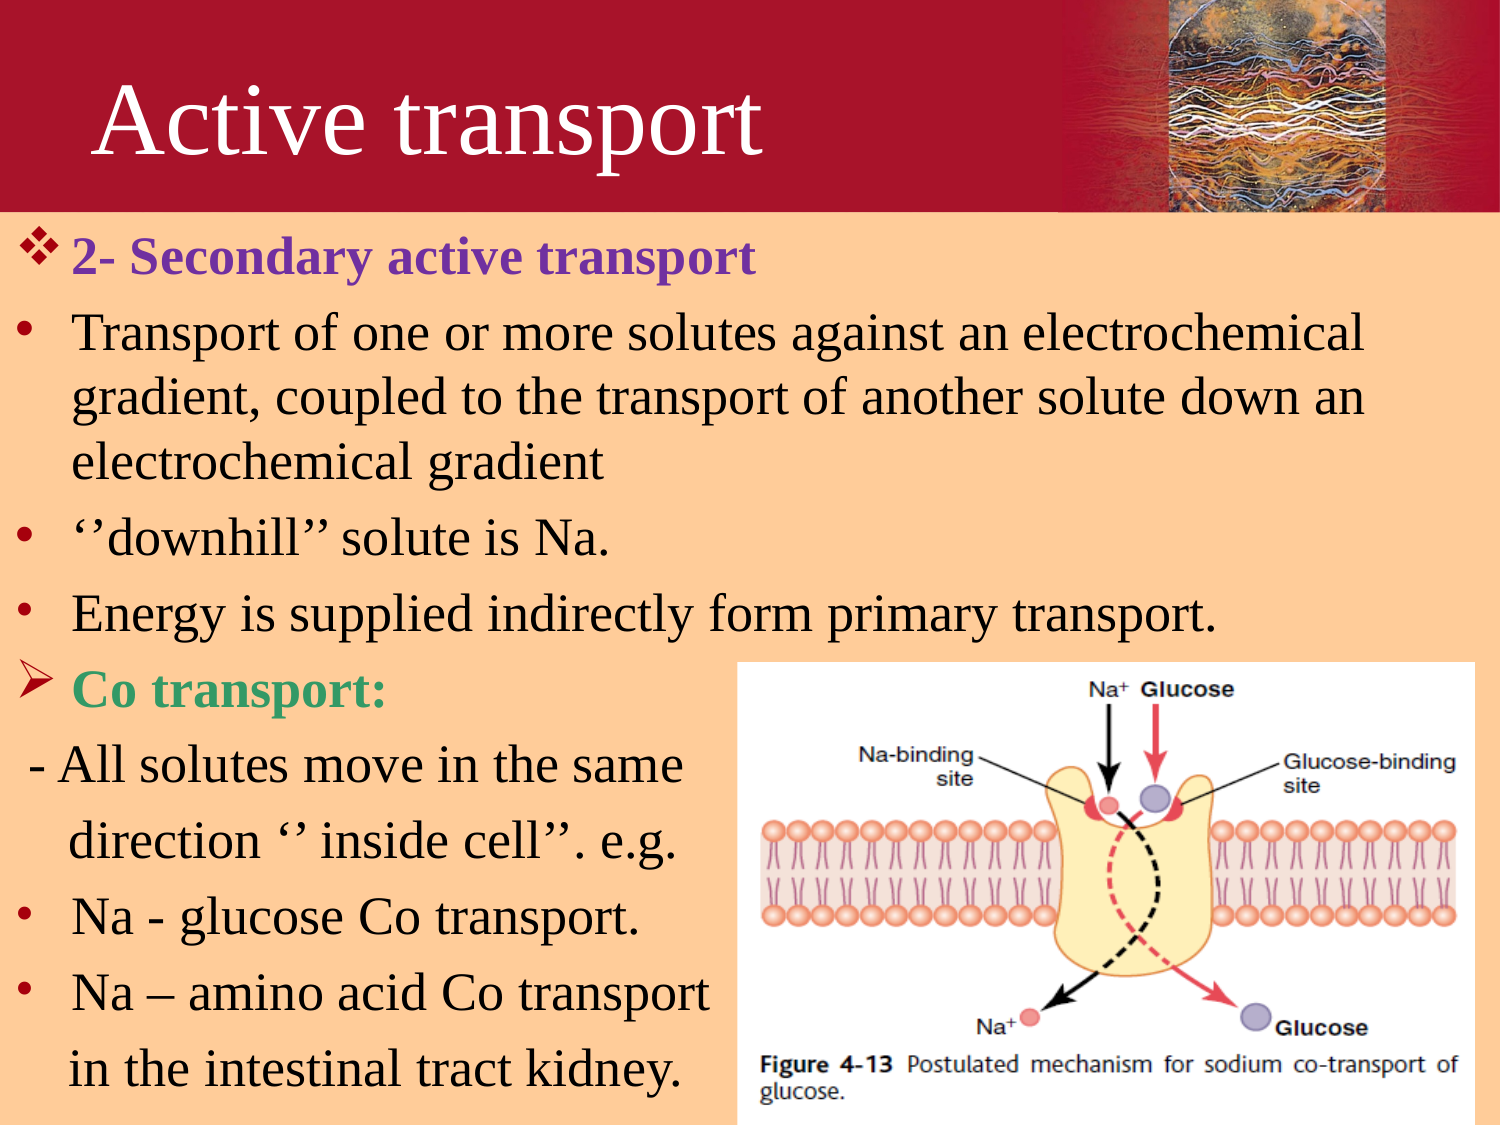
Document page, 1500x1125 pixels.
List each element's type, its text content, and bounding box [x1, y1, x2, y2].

picture [1063, 0, 1500, 212]
picture [737, 662, 1476, 1125]
title Active transport [74, 62, 1351, 163]
list 2‐ Secondary active transport Transport of one or more solutes against an electrochemical gradient, coupled to the transport of another solute down an electrochemical gradient ‘’downhill’’ solute is Na. Energy is supplied indirectly form primary transport. Co transport: - All solutes move in the same direction ‘’ inside cell’’. e.g. Na ‐ glucose Co transport. Na – amino acid Co transport in the intestinal tract kidney. [0, 212, 1500, 1125]
